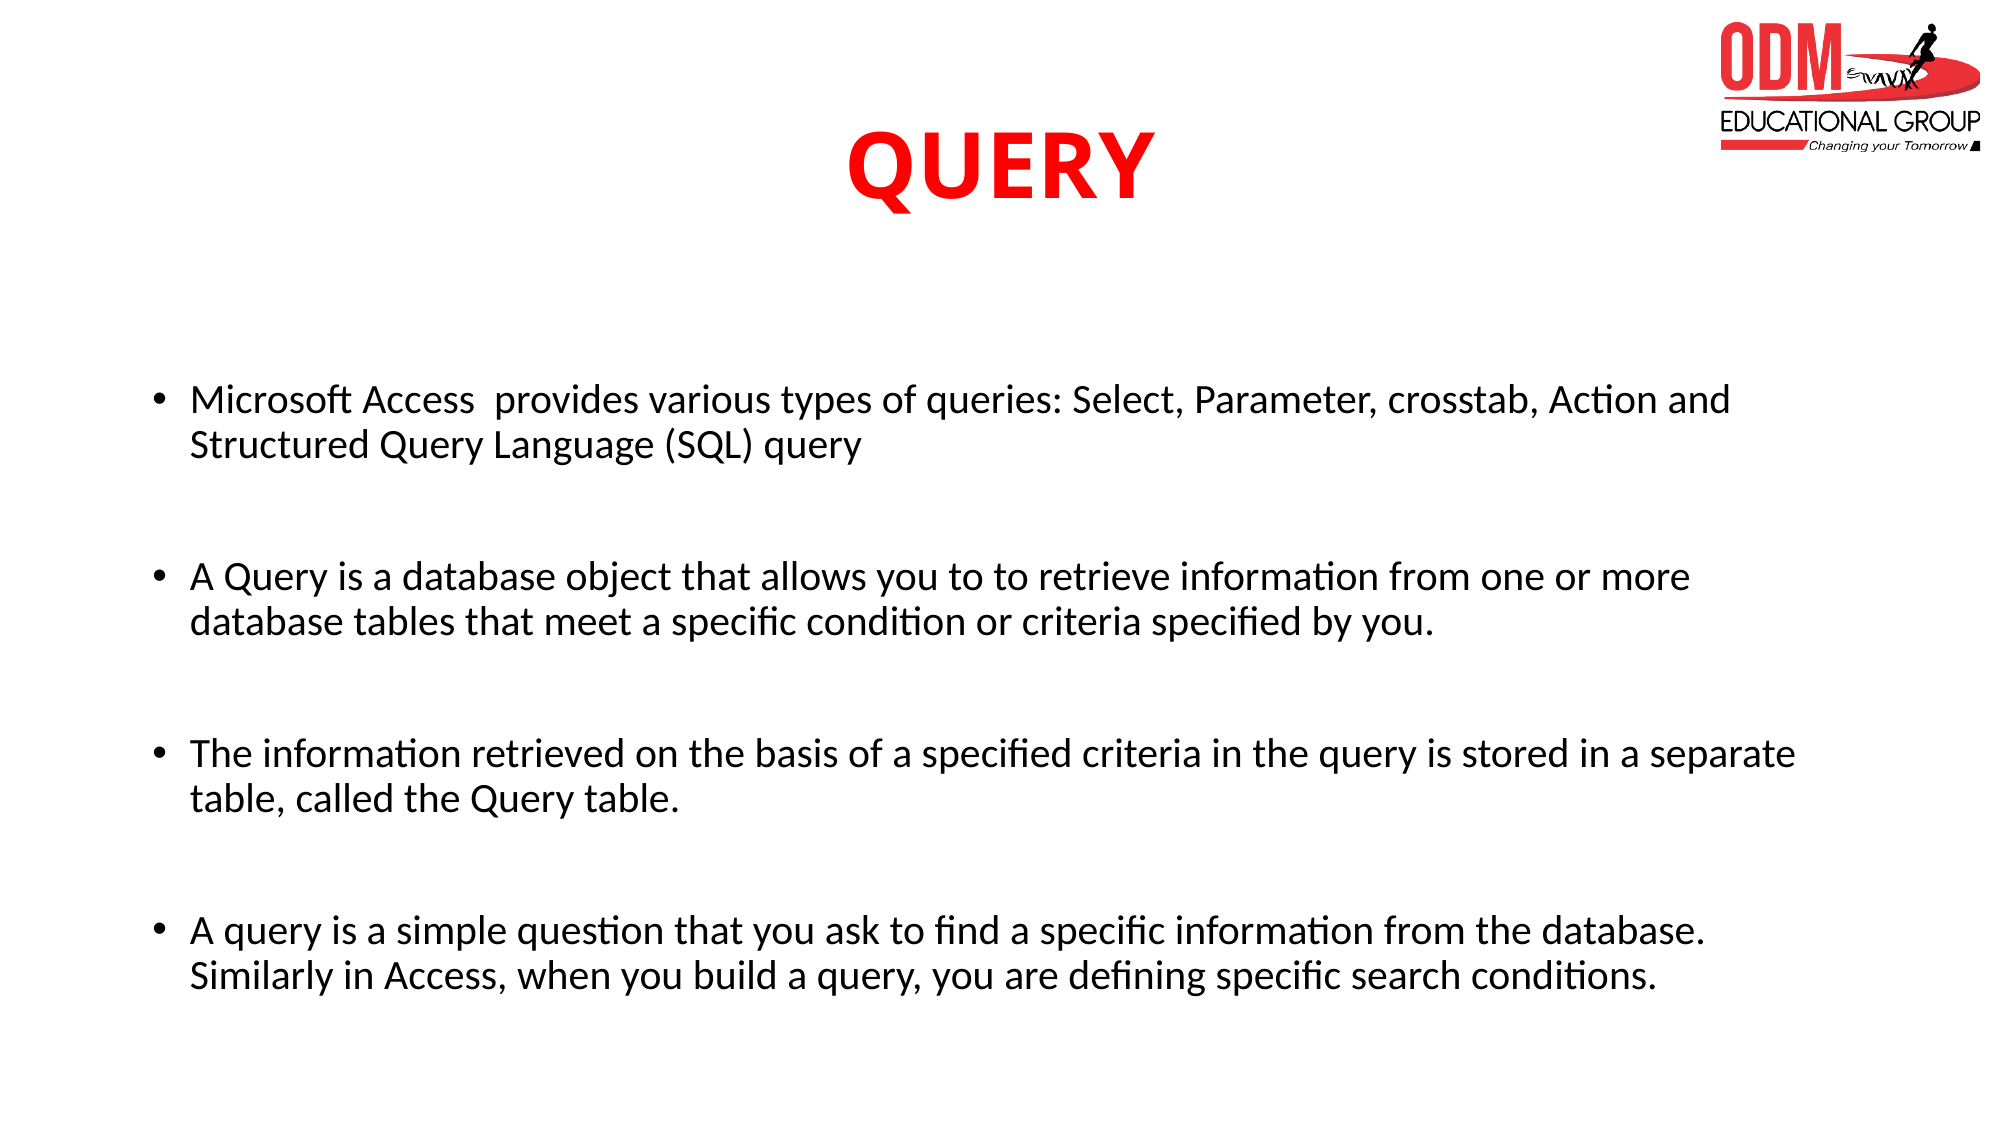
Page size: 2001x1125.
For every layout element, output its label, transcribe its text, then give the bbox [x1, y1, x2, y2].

text_box [1721, 22, 1981, 152]
list Microsoft Access provides various types of queries: Select, Parameter, crosstab, Action and Structured Query Language (SQL) query A Query is a database object that allows you to to retrieve information from one or more database tables that meet a specific condition or criteria specified by you. The information retrieved on the basis of a specified criteria in the query is stored in a separate table, called the Query table. A query is a simple question that you ask to find a specific information from the database. Similarly in Access, when you build a query, you are defining specific search conditions. [137, 299, 1863, 1014]
title QUERY [137, 59, 1863, 278]
